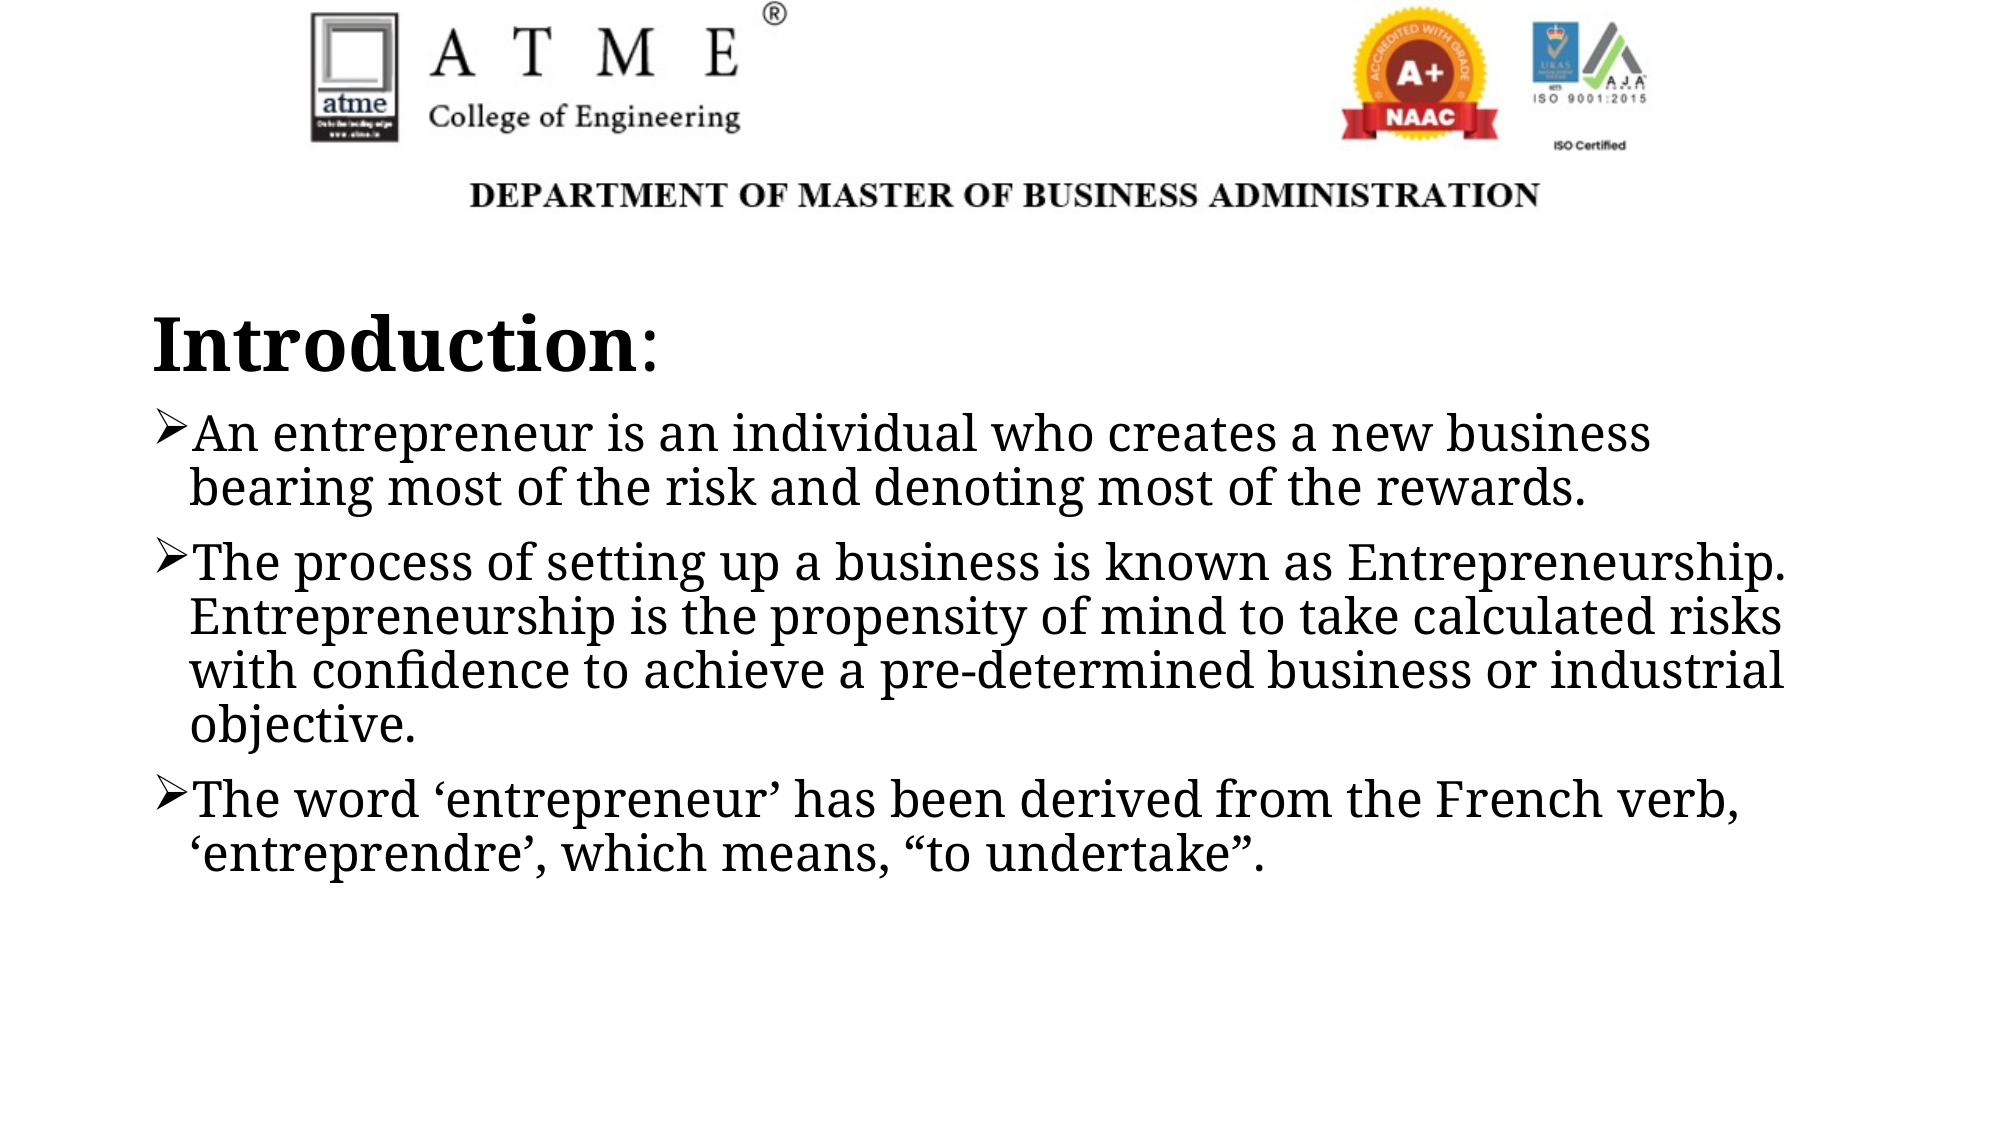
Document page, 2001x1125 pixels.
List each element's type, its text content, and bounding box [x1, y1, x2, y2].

list Introduction: An entrepreneur is an individual who creates a new business bearing most of the risk and denoting most of the rewards. The process of setting up a business is known as Entrepreneurship. Entrepreneurship is the propensity of mind to take calculated risks with confidence to achieve a pre-determined business or industrial objective. The word ‘entrepreneur’ has been derived from the French verb, ‘entreprendre’, which means, “to undertake”. [137, 299, 1863, 1014]
picture [303, 0, 1697, 215]
